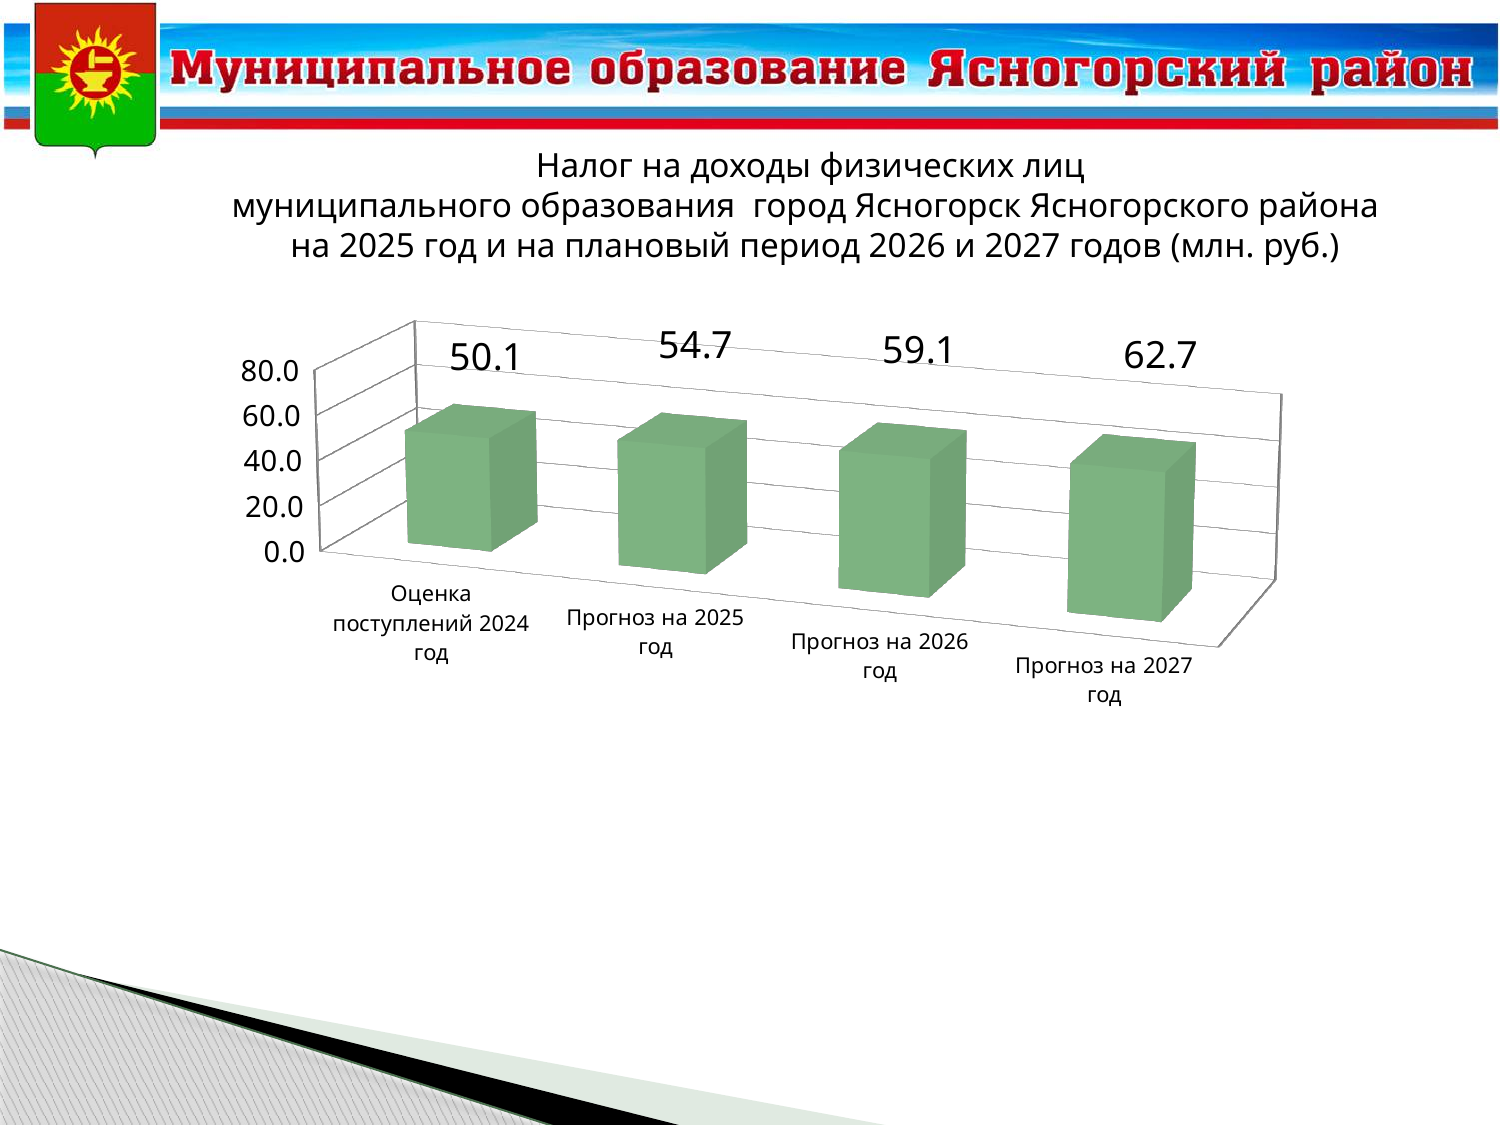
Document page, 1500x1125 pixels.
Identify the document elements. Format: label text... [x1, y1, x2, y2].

picture [0, 0, 1500, 163]
chart [64, 302, 1401, 994]
text_box Налог на доходы физических лиц муниципального образования город Ясногорск Ясногорского района на 2025 год и на плановый период 2026 и 2027 годов (млн. руб.) [147, 173, 1483, 317]
